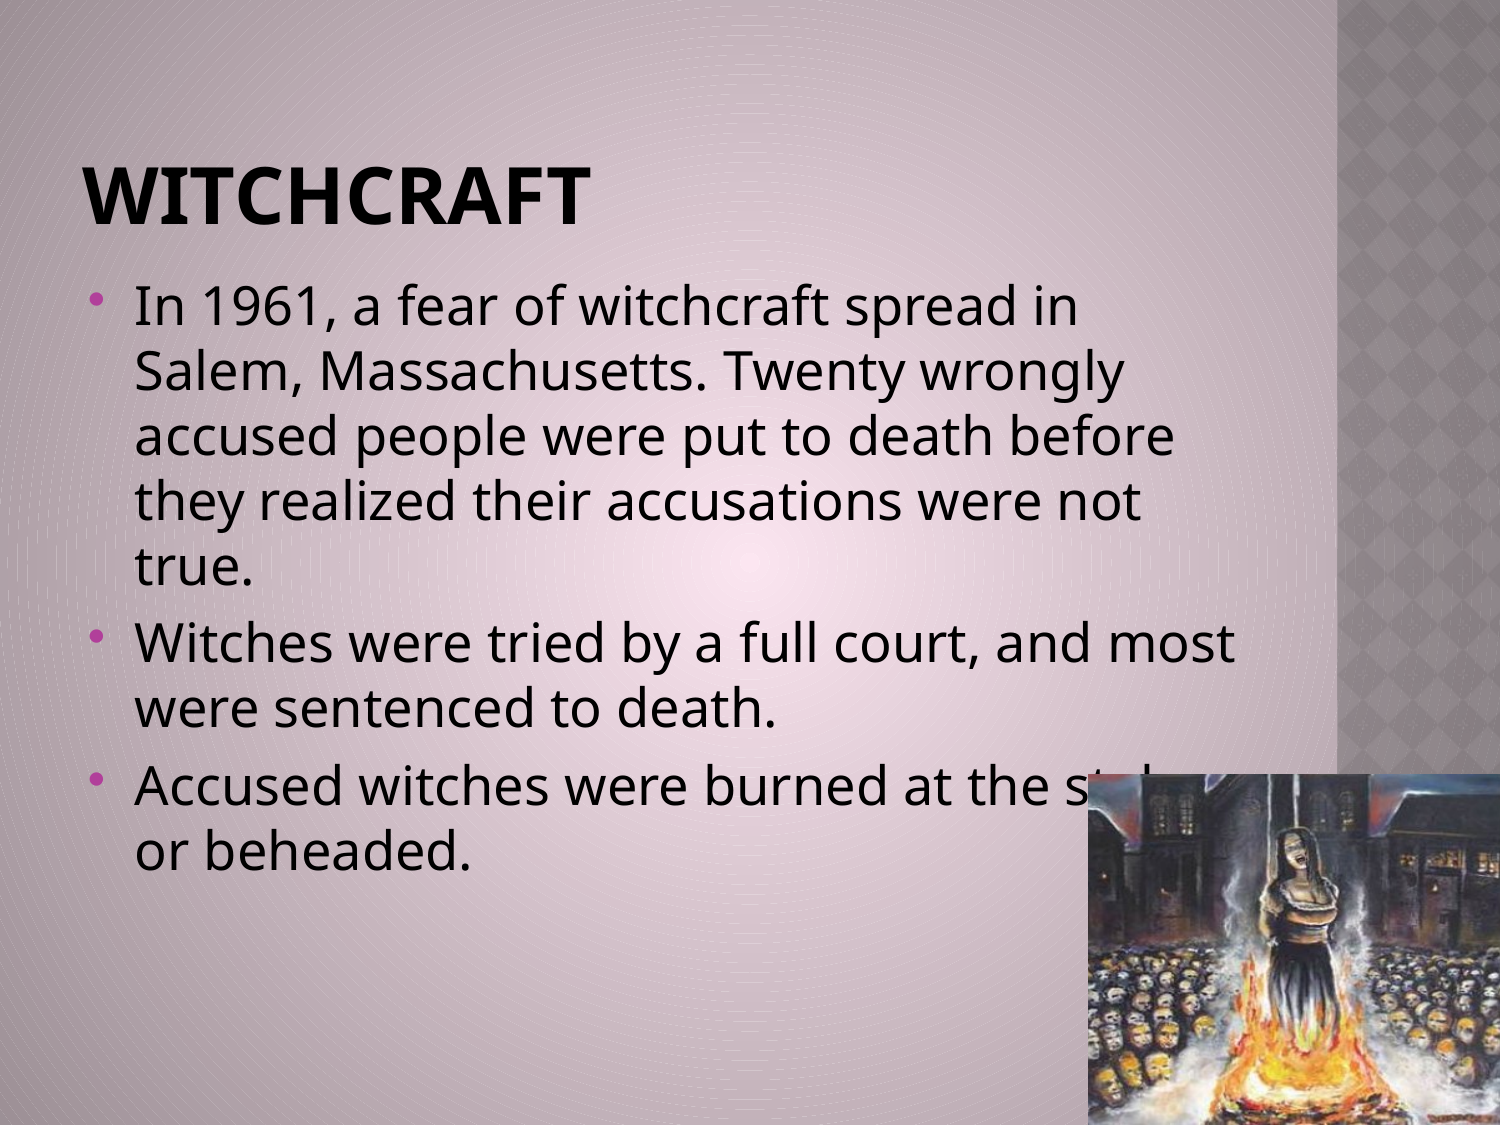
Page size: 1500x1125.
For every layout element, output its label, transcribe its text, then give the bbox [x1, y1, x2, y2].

picture [1088, 774, 1500, 1125]
title Witchcraft [75, 52, 1263, 240]
list In 1961, a fear of witchcraft spread in Salem, Massachusetts. Twenty wrongly accused people were put to death before they realized their accusations were not true. Witches were tried by a full court, and most were sentenced to death. Accused witches were burned at the stake or beheaded. [75, 264, 1263, 1059]
